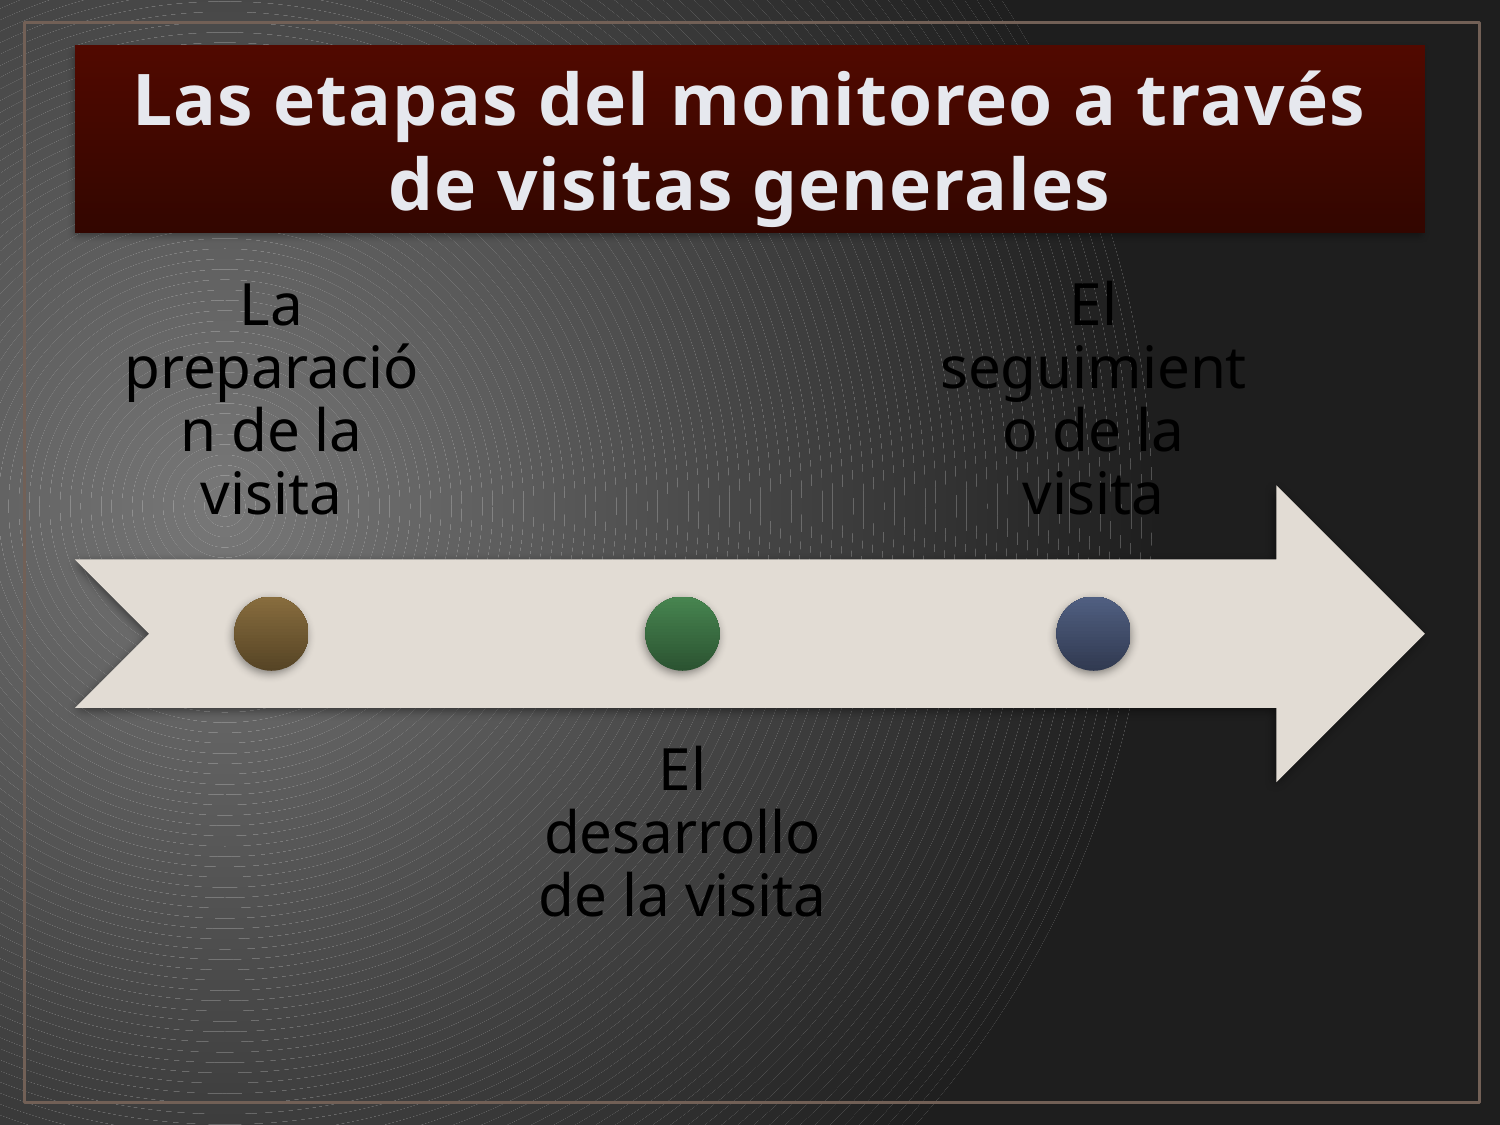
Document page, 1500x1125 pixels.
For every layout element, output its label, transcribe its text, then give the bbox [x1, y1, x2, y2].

title Las etapas del monitoreo a través de visitas generales [75, 45, 1425, 233]
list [74, 262, 1426, 1006]
